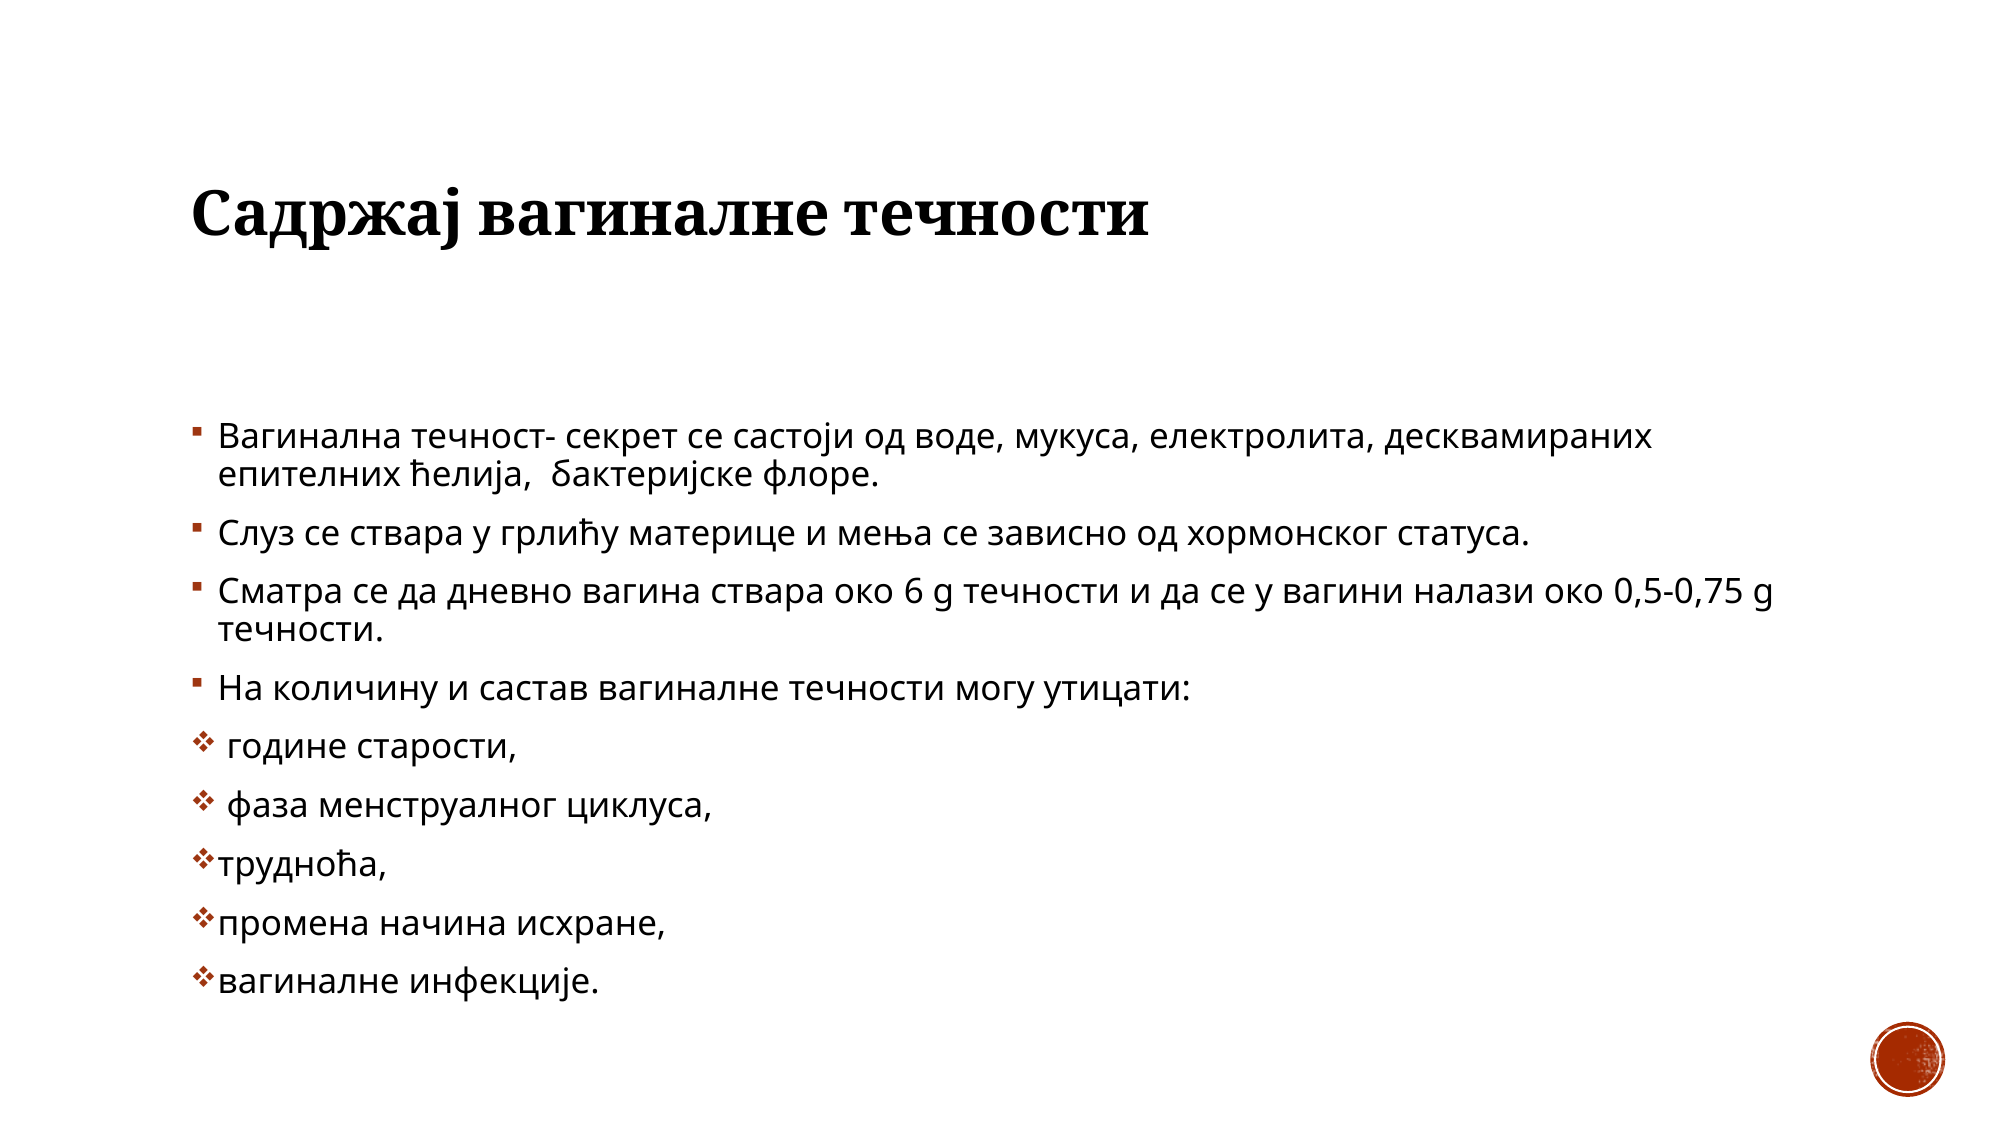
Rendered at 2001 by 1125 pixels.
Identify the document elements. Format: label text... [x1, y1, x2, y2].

title Садржај вагиналне течности [175, 83, 1826, 348]
list Вагинална течност- секрет се састоји од воде, мукуса, електролита, десквамираних епителних ћелија, бактеријске флоре. Слуз се ствара у грлићу материце и мења се зависно од хормонског статуса. Сматра се да дневно вагина ствара око 6 g течности и да се у вагини налази око 0,5-0,75 g течности. На количину и састав вагиналне течности могу утицати: године старости, фаза менструалног циклуса, трудноћа, промена начина исхране, вагиналне инфекције. [175, 348, 1826, 1013]
